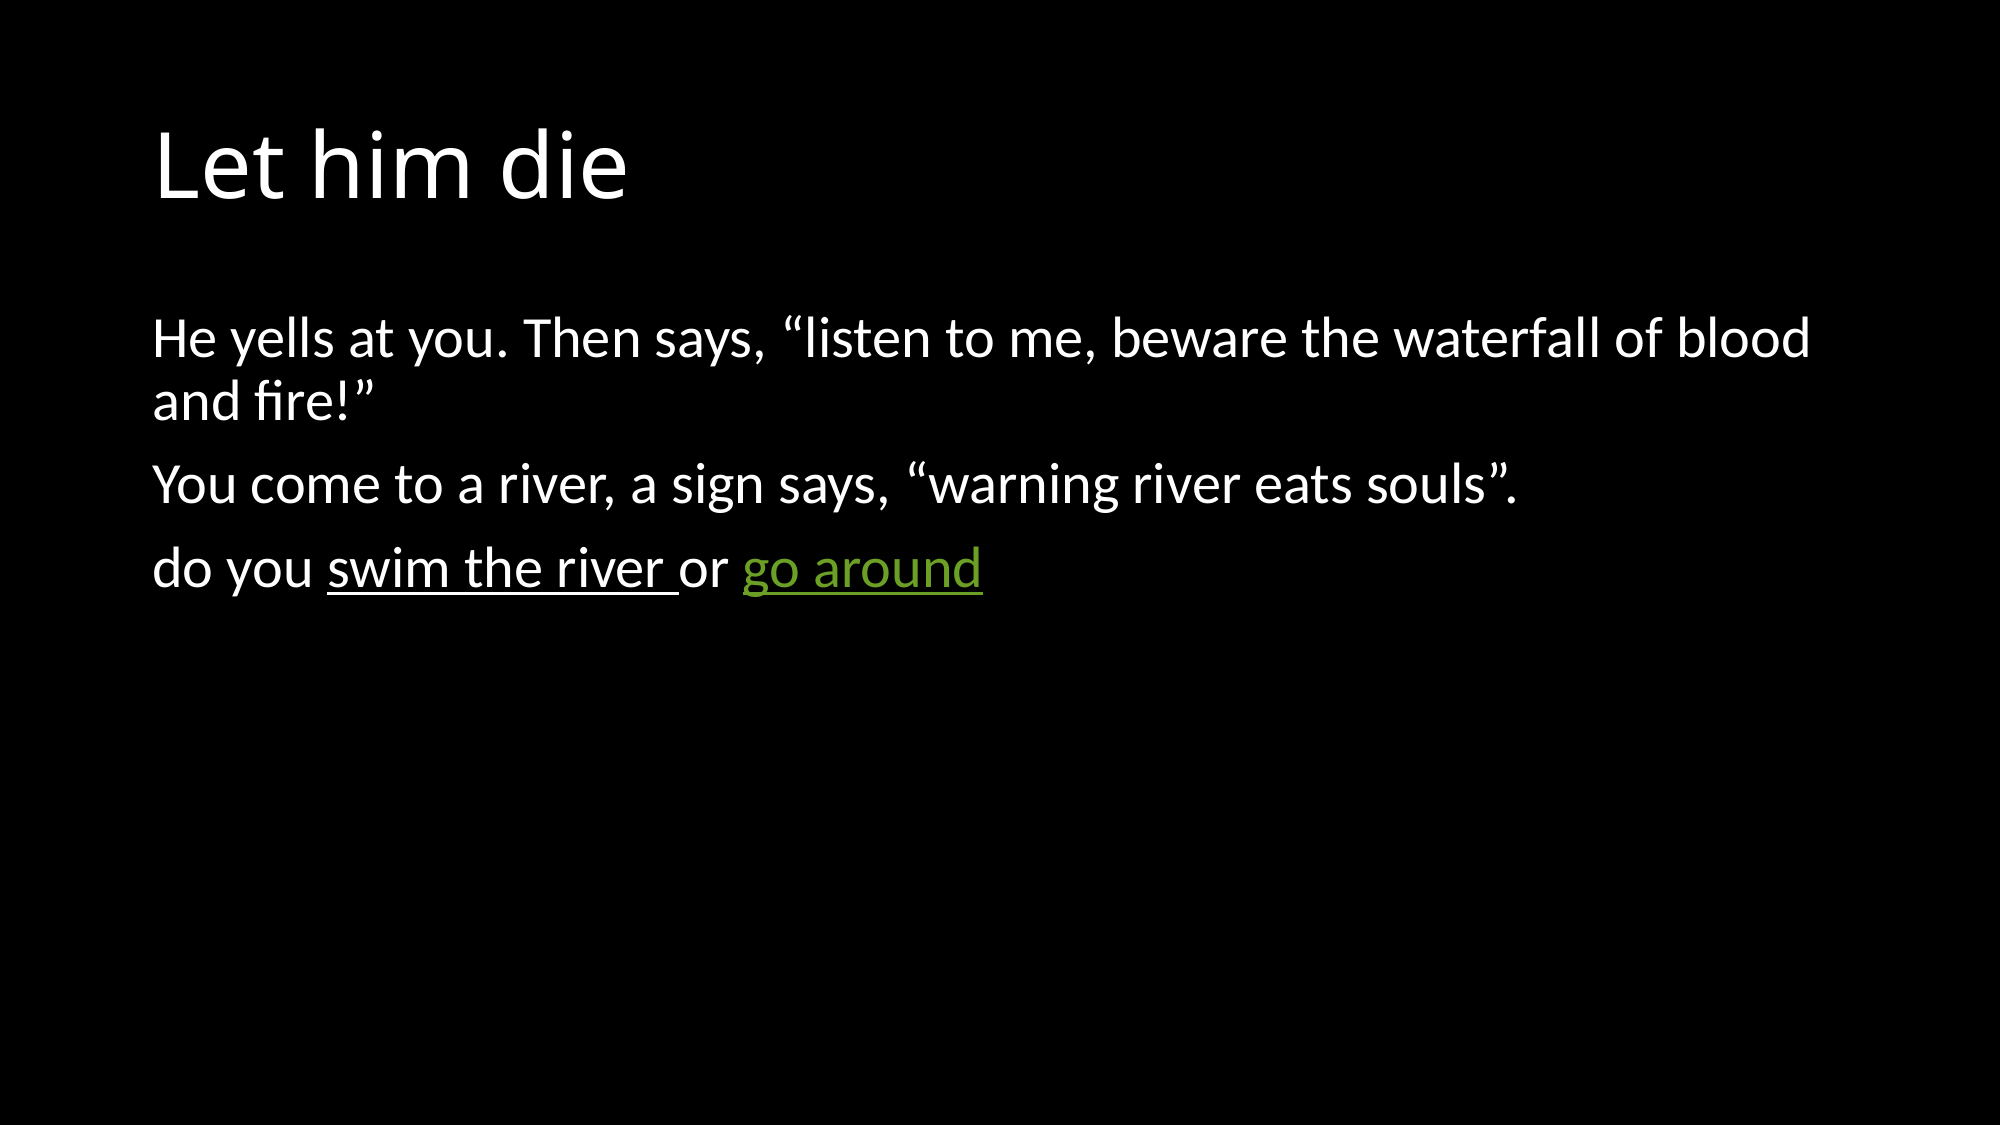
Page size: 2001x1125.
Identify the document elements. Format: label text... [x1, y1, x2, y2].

title Let him die [137, 59, 1863, 278]
list He yells at you. Then says, “listen to me, beware the waterfall of blood and fire!” You come to a river, a sign says, “warning river eats souls”. do you swim the river or go around [137, 299, 1863, 1014]
